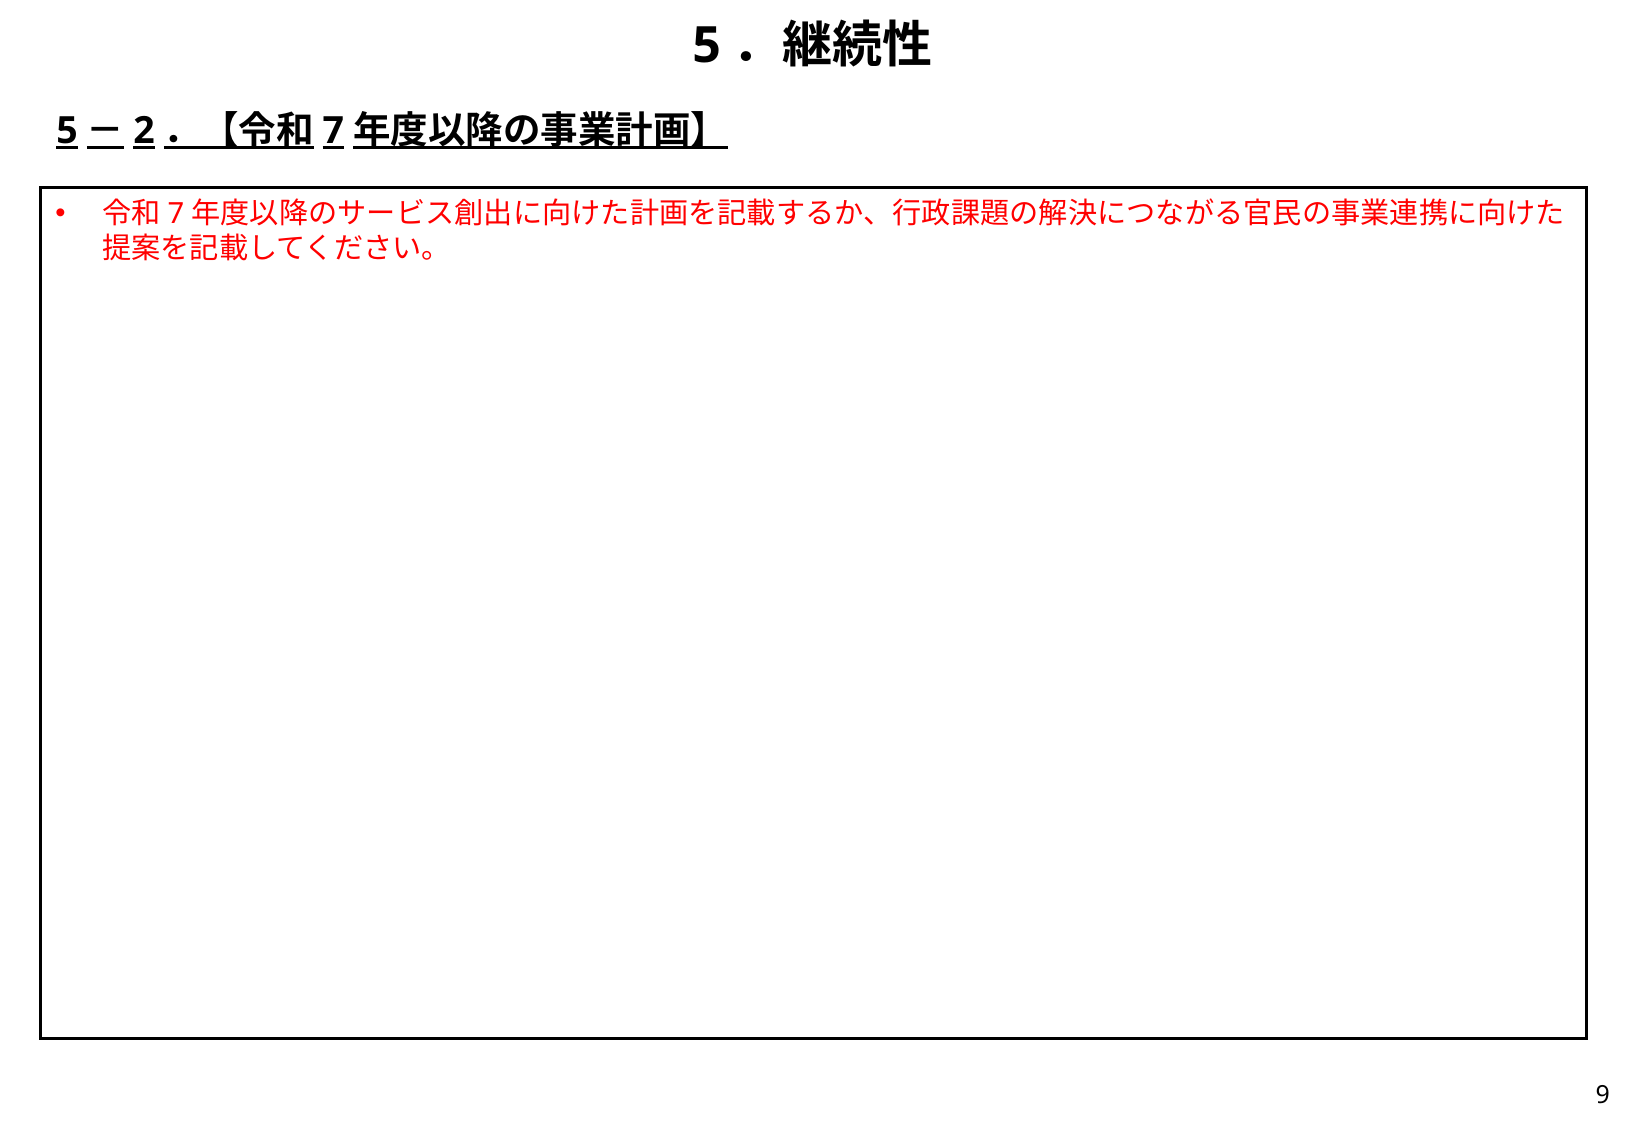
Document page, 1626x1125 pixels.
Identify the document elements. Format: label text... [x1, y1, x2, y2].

list 5－2．【令和7年度以降の事業計画】 [41, 103, 1579, 757]
title 5．継続性 [0, 0, 1625, 93]
text_box 令和7年度以降のサービス創出に向けた計画を記載するか、行政課題の解決につながる官民の事業連携に向けた提案を記載してください。 [40, 186, 1588, 1039]
slide_number 8 [1259, 1065, 1625, 1125]
